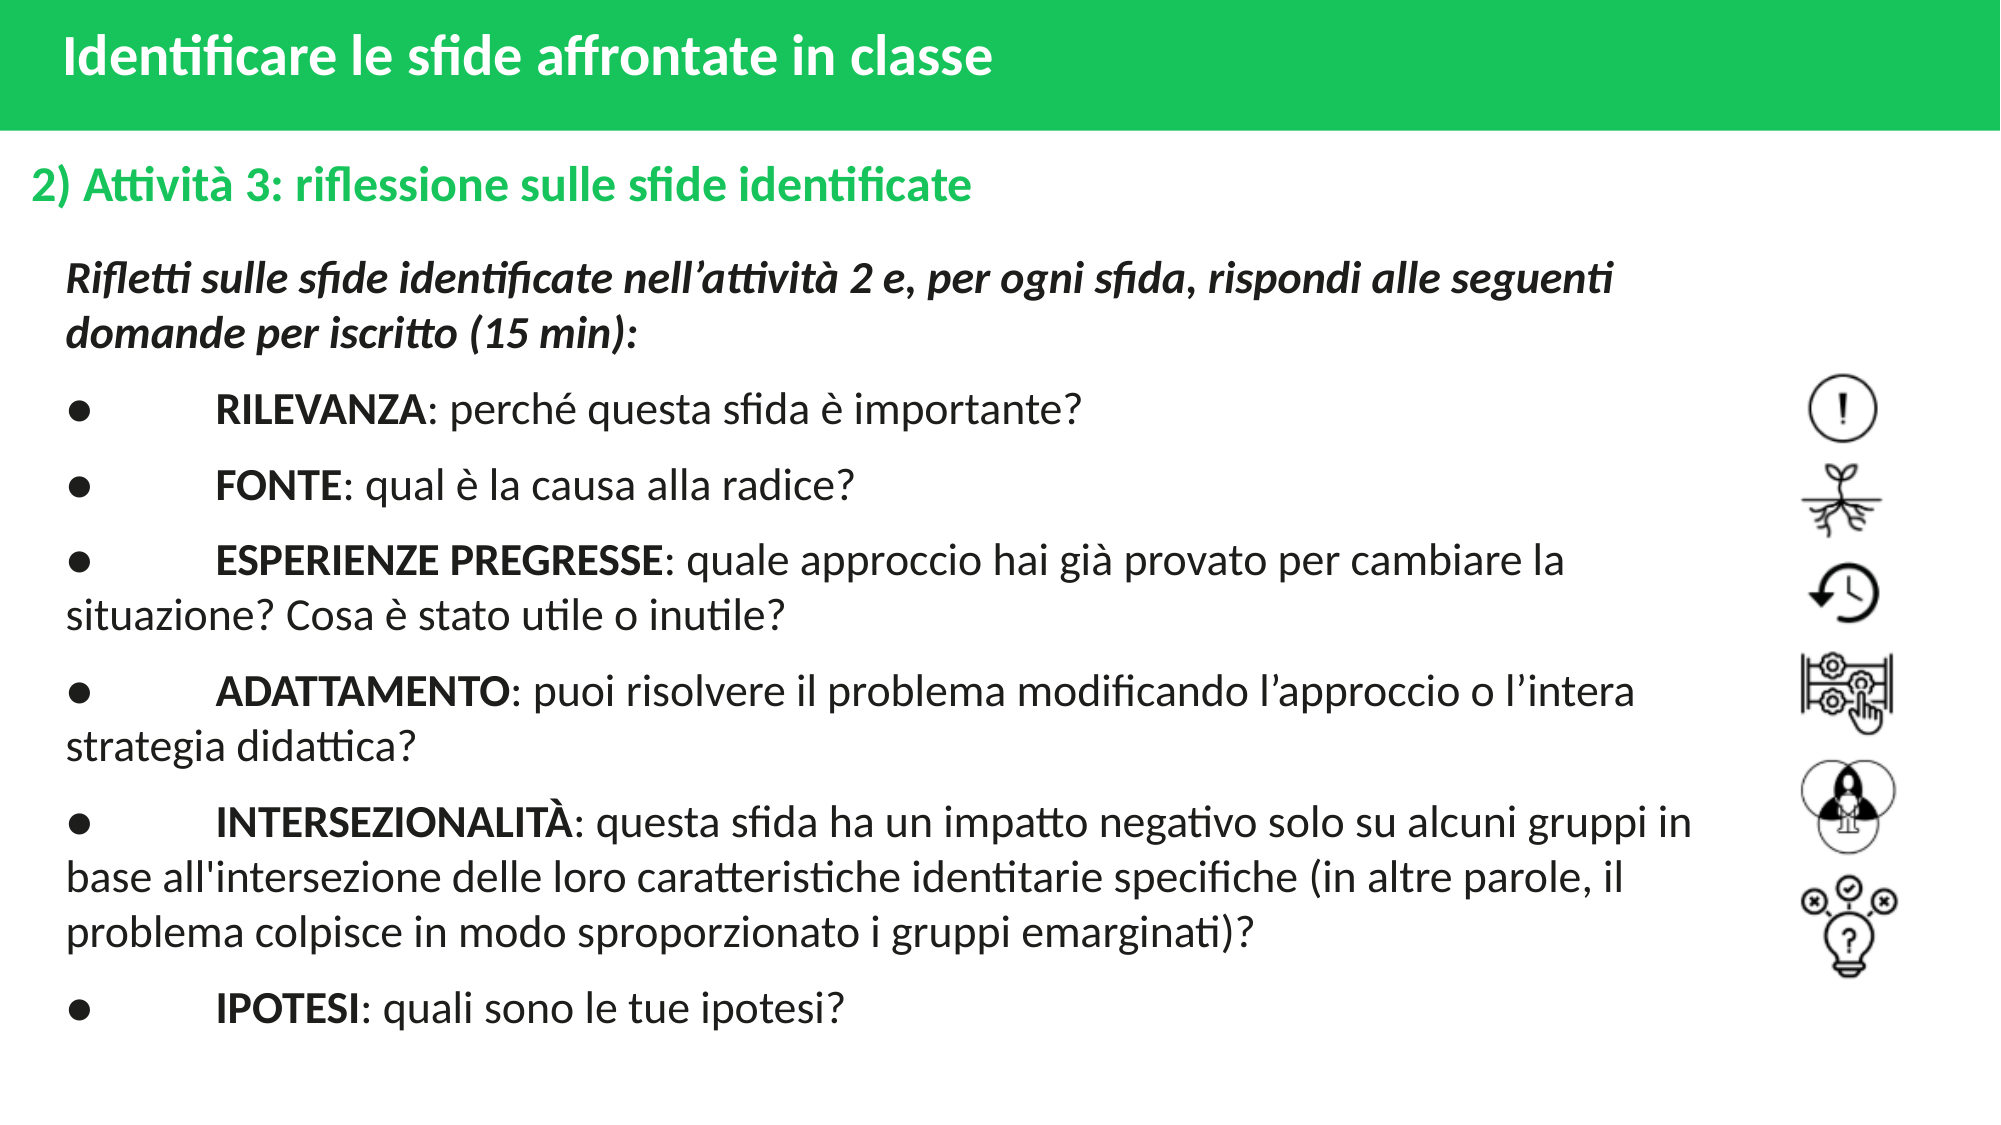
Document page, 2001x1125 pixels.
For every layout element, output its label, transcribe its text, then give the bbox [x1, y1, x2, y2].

picture [1724, 350, 1968, 998]
list 2) Attività 3: riflessione sulle sfide identificate [16, 140, 1976, 231]
list Rifletti sulle sfide identificate nell’attività 2 e, per ogni sfida, rispondi alle seguenti domande per iscritto (15 min): ● RILEVANZA: perché questa sfida è importante? ● FONTE: qual è la causa alla radice? ● ESPERIENZE PREGRESSE: quale approccio hai già provato per cambiare la situazione? Cosa è stato utile o inutile? ● ADATTAMENTO: puoi risolvere il problema modificando l’approccio o l’intera strategia didattica? ● INTERSEZIONALITÀ: questa sfida ha un impatto negativo solo su alcuni gruppi in base all'intersezione delle loro caratteristiche identitarie specifiche (in altre parole, il problema colpisce in modo sproporzionato i gruppi emarginati)? ● IPOTESI: quali sono le tue ipotesi? [50, 239, 1715, 1108]
title Identificare le sfide affrontate in classe [16, 40, 1976, 140]
